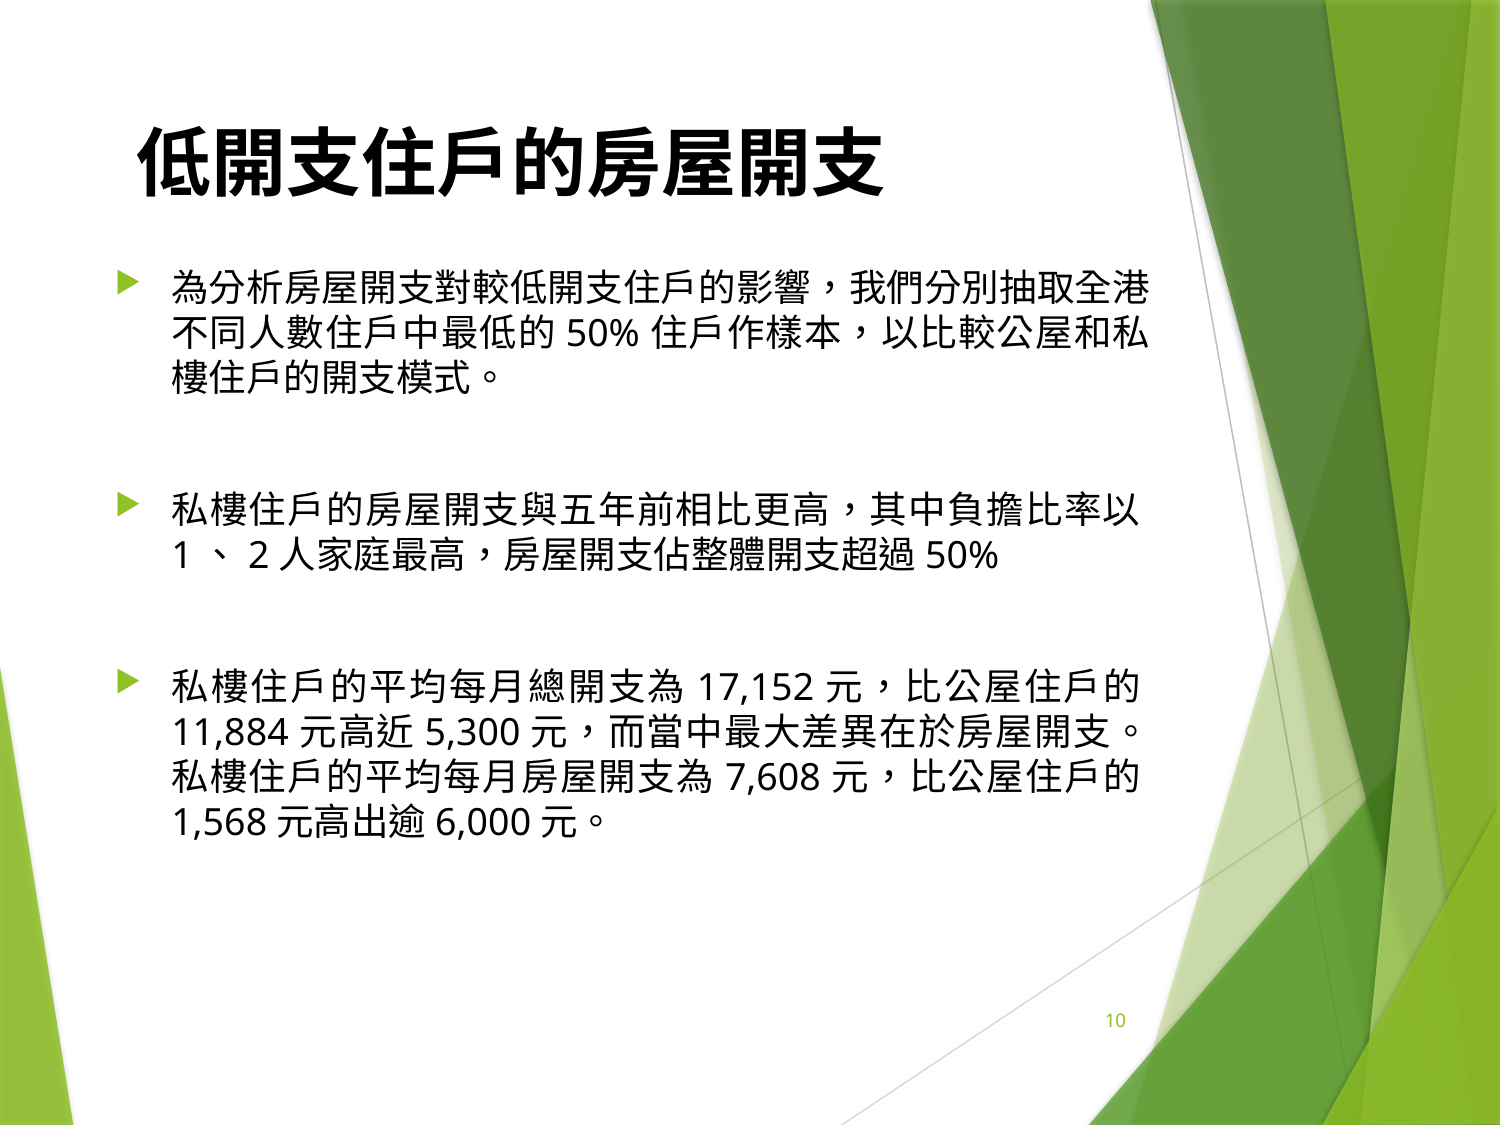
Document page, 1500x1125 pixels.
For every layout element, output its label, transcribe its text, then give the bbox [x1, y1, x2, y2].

slide_number 10 [1057, 991, 1142, 1051]
list 為分析房屋開支對較低開支住戶的影響，我們分別抽取全港不同人數住戶中最低的50%住戶作樣本，以比較公屋和私樓住戶的開支模式。 私樓住戶的房屋開支與五年前相比更高，其中負擔比率以1、2人家庭最高，房屋開支佔整體開支超過50% 私樓住戶的平均每月總開支為17,152元，比公屋住戶的11,884元高近5,300元，而當中最大差異在於房屋開支。私樓住戶的平均每月房屋開支為7,608元，比公屋住戶的1,568元高出逾6,000元。 [99, 256, 1166, 1015]
text_box 低開支住戶的房屋開支 [121, 108, 902, 213]
